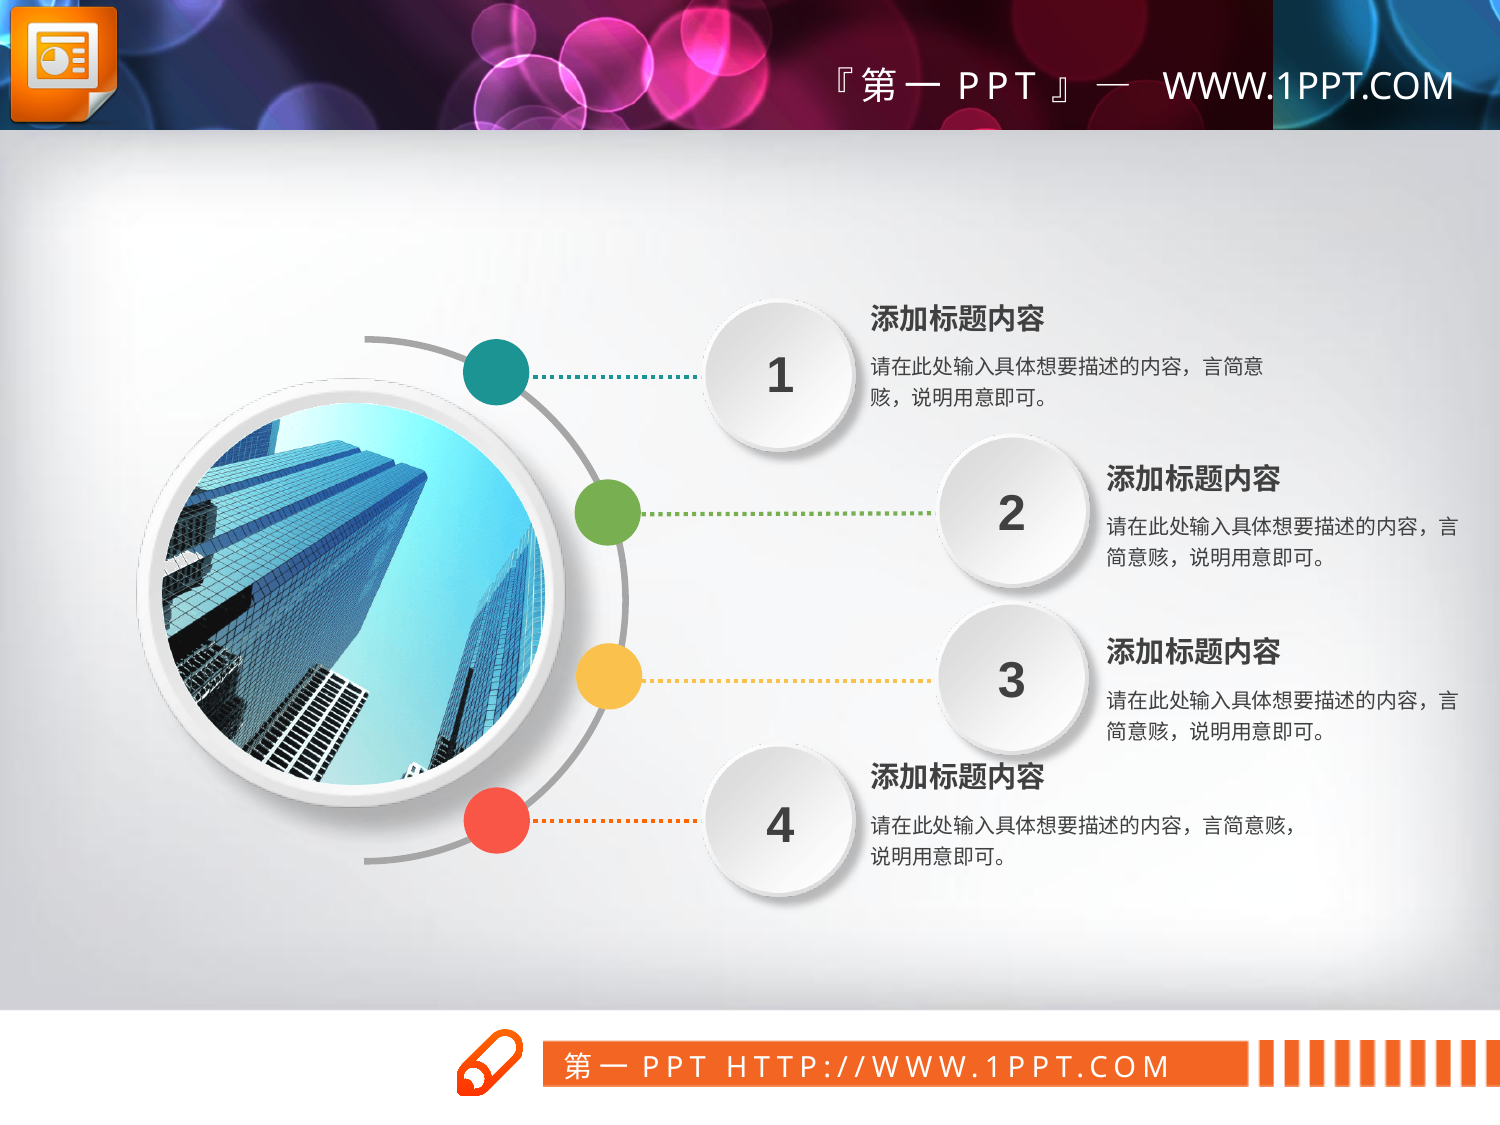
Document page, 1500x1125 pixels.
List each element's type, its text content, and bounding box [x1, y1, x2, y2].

text_box 请在此处输入具体想要描述的内容，言简意赅，说明用意即可。 [1113, 675, 1481, 750]
text_box 添加标题内容 [882, 752, 1059, 800]
picture [543, 1040, 1500, 1087]
text_box [626, 647, 643, 705]
text_box 添加标题内容 [1115, 454, 1295, 501]
text_box 添加标题内容 [1113, 627, 1295, 675]
text_box [463, 339, 530, 369]
text_box [364, 336, 466, 363]
text_box 添加标题内容 [878, 294, 1059, 341]
picture [0, 0, 1500, 1012]
text_box [626, 484, 641, 541]
text_box 请在此处输入具体想要描述的内容，言简意赅，说明用意即可。 [882, 800, 1327, 875]
text_box 请在此处输入具体想要描述的内容，言简意赅，说明用意即可。 [1115, 501, 1481, 576]
text_box 请在此处输入具体想要描述的内容，言简意赅，说明用意即可。 [882, 341, 1317, 416]
